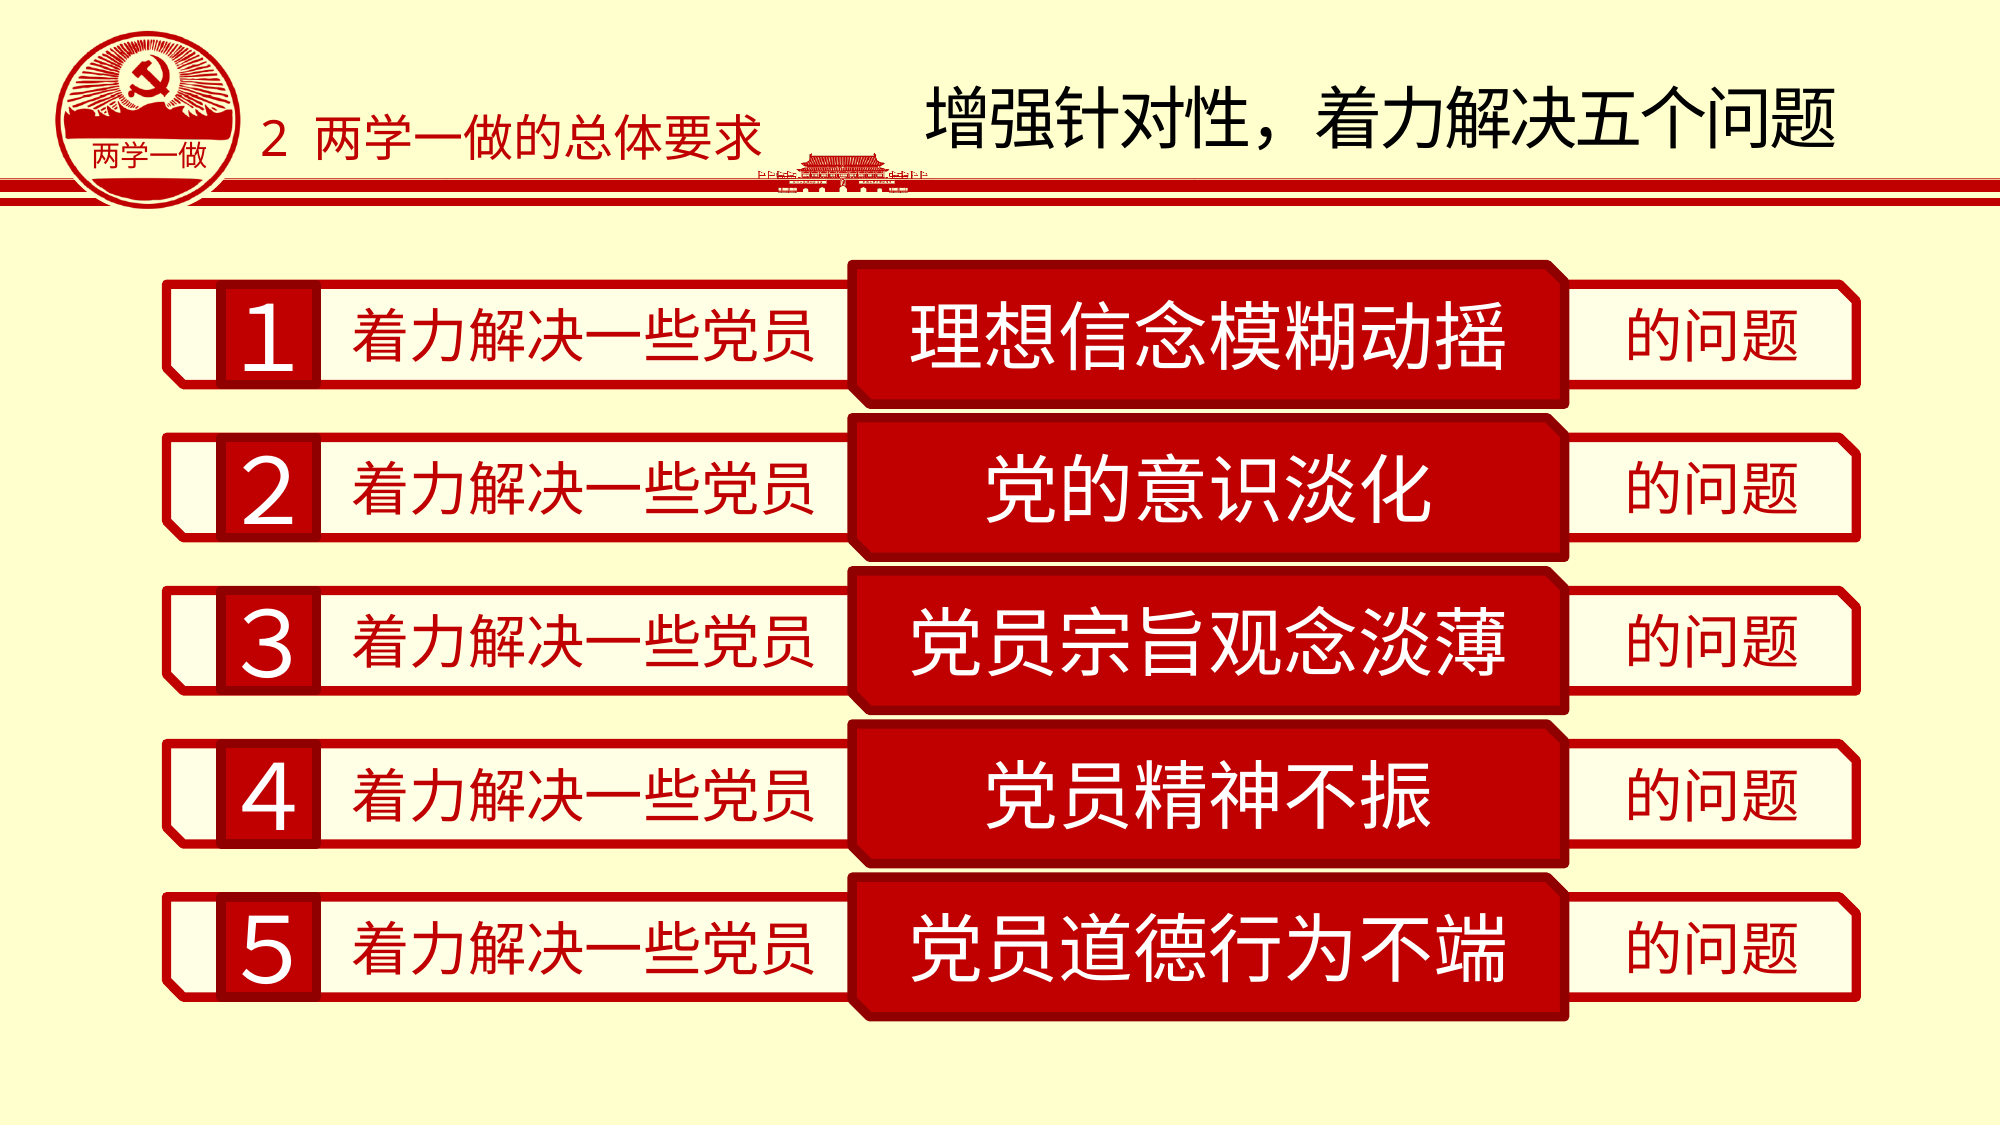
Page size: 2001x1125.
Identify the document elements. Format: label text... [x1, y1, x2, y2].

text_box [166, 570, 1857, 711]
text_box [166, 417, 1857, 558]
title 增强针对性，着力解决五个问题 [919, 56, 1983, 188]
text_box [166, 264, 1857, 405]
list 2 两学一做的总体要求 [255, 97, 798, 183]
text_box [166, 877, 1857, 1017]
picture [0, 9, 2000, 228]
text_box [166, 723, 1857, 864]
